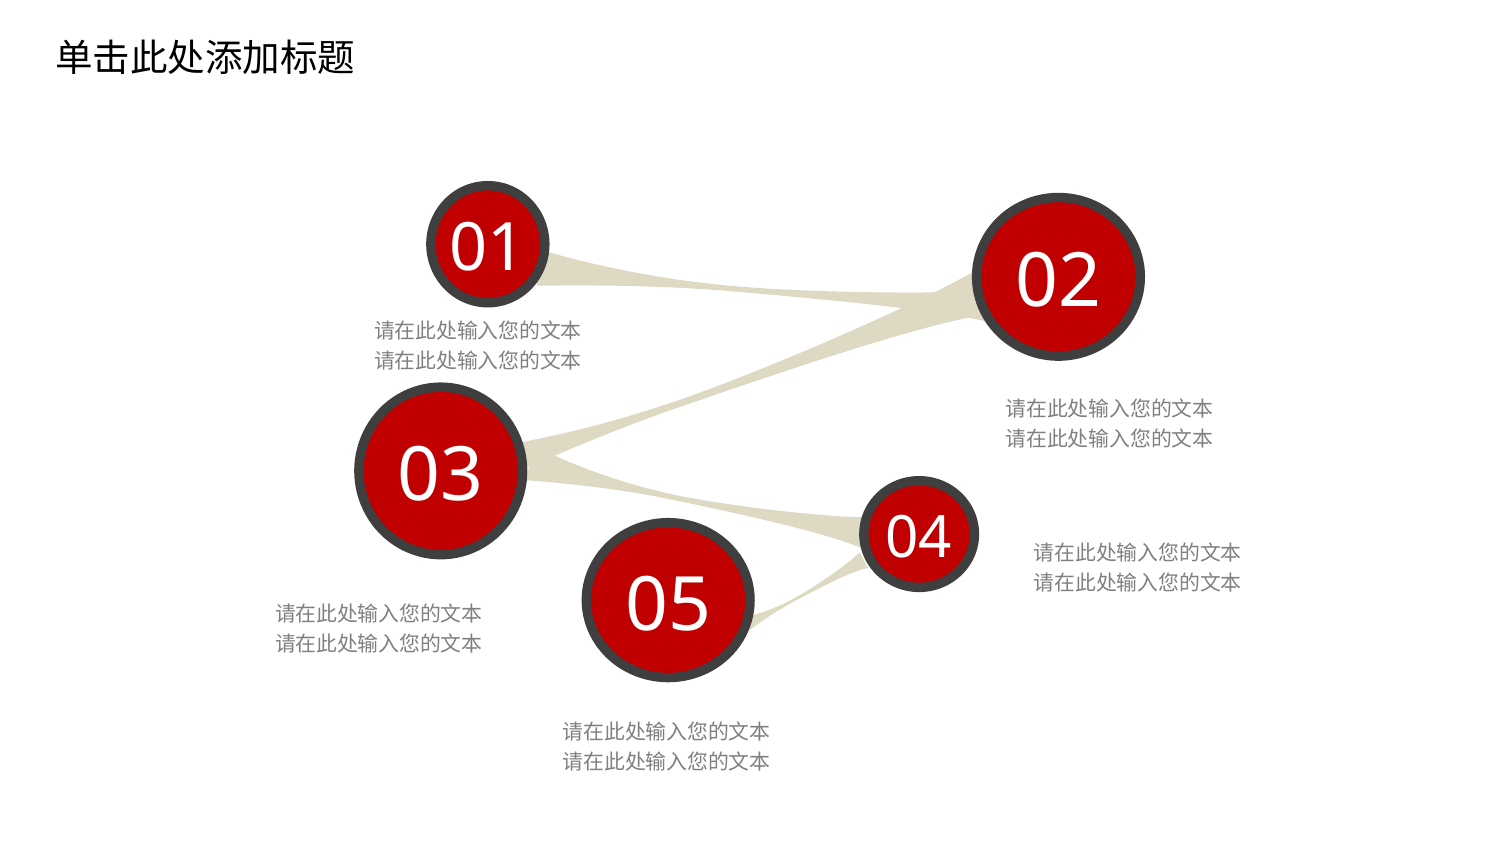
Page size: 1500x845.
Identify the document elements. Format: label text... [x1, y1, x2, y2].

text_box [518, 270, 986, 470]
text_box 请在此处输入您的文本 请在此处输入您的文本 [501, 698, 831, 789]
text_box 05 [586, 522, 751, 678]
text_box 请在此处输入您的文本 请在此处输入您的文本 [974, 507, 1302, 623]
text_box 02 [976, 197, 1141, 357]
text_box 03 [358, 387, 523, 555]
text_box [969, 315, 991, 323]
text_box 请在此处输入您的文本 请在此处输入您的文本 [205, 580, 553, 671]
text_box 04 [863, 480, 974, 588]
text_box [526, 456, 866, 551]
text_box [536, 251, 932, 308]
text_box 01 [430, 185, 545, 297]
text_box 请在此处输入您的文本 请在此处输入您的文本 [935, 375, 1284, 466]
text_box 请在此处输入您的文本 请在此处输入您的文本 [304, 297, 652, 387]
text_box [742, 552, 869, 635]
